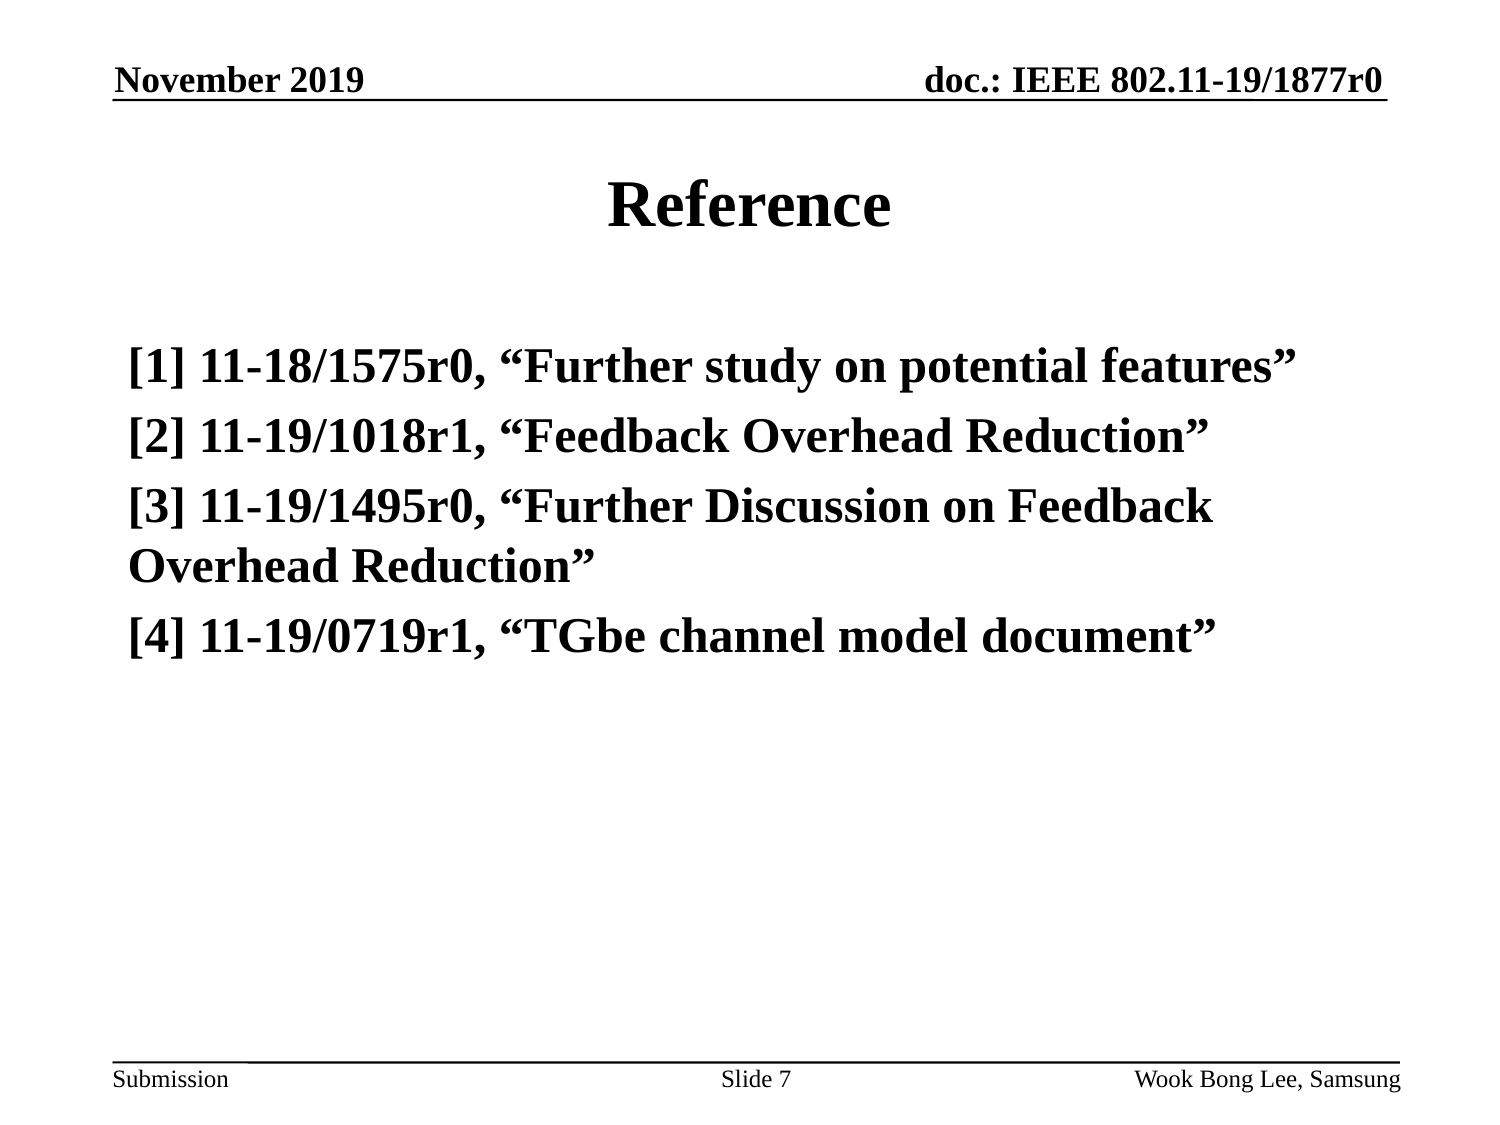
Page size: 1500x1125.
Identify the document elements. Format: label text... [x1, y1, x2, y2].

slide_number Slide 7 [712, 1061, 800, 1093]
list [1] 11-18/1575r0, “Further study on potential features” [2] 11-19/1018r1, “Feedback Overhead Reduction” [3] 11-19/1495r0, “Further Discussion on Feedback Overhead Reduction” [4] 11-19/0719r1, “TGbe channel model document” [112, 324, 1388, 1001]
title Reference [112, 112, 1388, 288]
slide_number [114, 54, 368, 101]
footer Wook Bong Lee, Samsung [1130, 1061, 1402, 1093]
